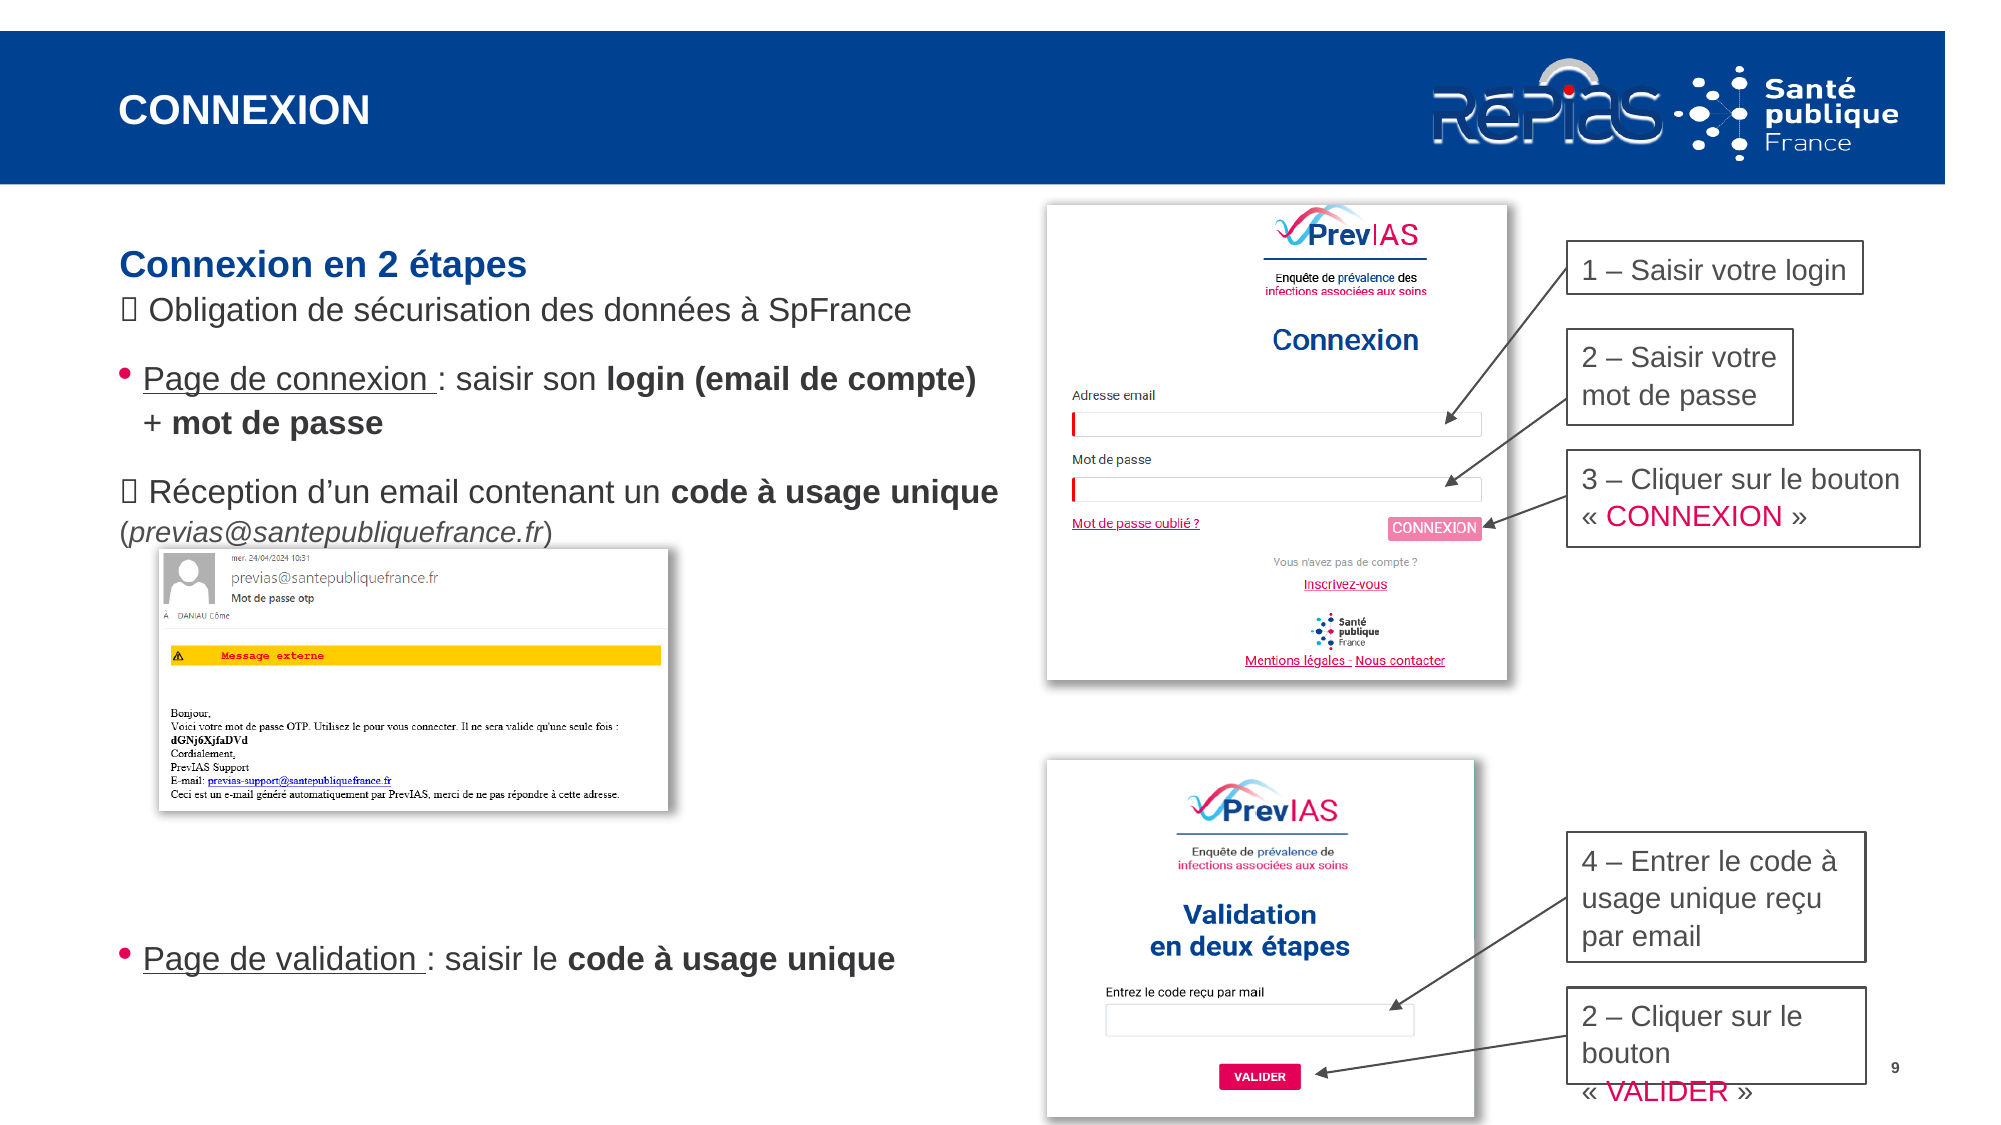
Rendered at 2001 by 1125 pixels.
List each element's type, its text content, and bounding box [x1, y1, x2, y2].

picture [1674, 66, 1898, 161]
picture [159, 549, 668, 811]
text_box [1046, 205, 1920, 680]
title Connexion [112, 30, 1223, 185]
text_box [1046, 760, 1866, 1117]
list Connexion en 2 étapes  Obligation de sécurisation des données à SpFrance Page de connexion : saisir son login (email de compte) + mot de passe  Réception d’un email contenant un code à usage unique (previas@santepubliquefrance.fr) Page de validation : saisir le code à usage unique [113, 235, 1709, 967]
picture [1432, 58, 1662, 140]
